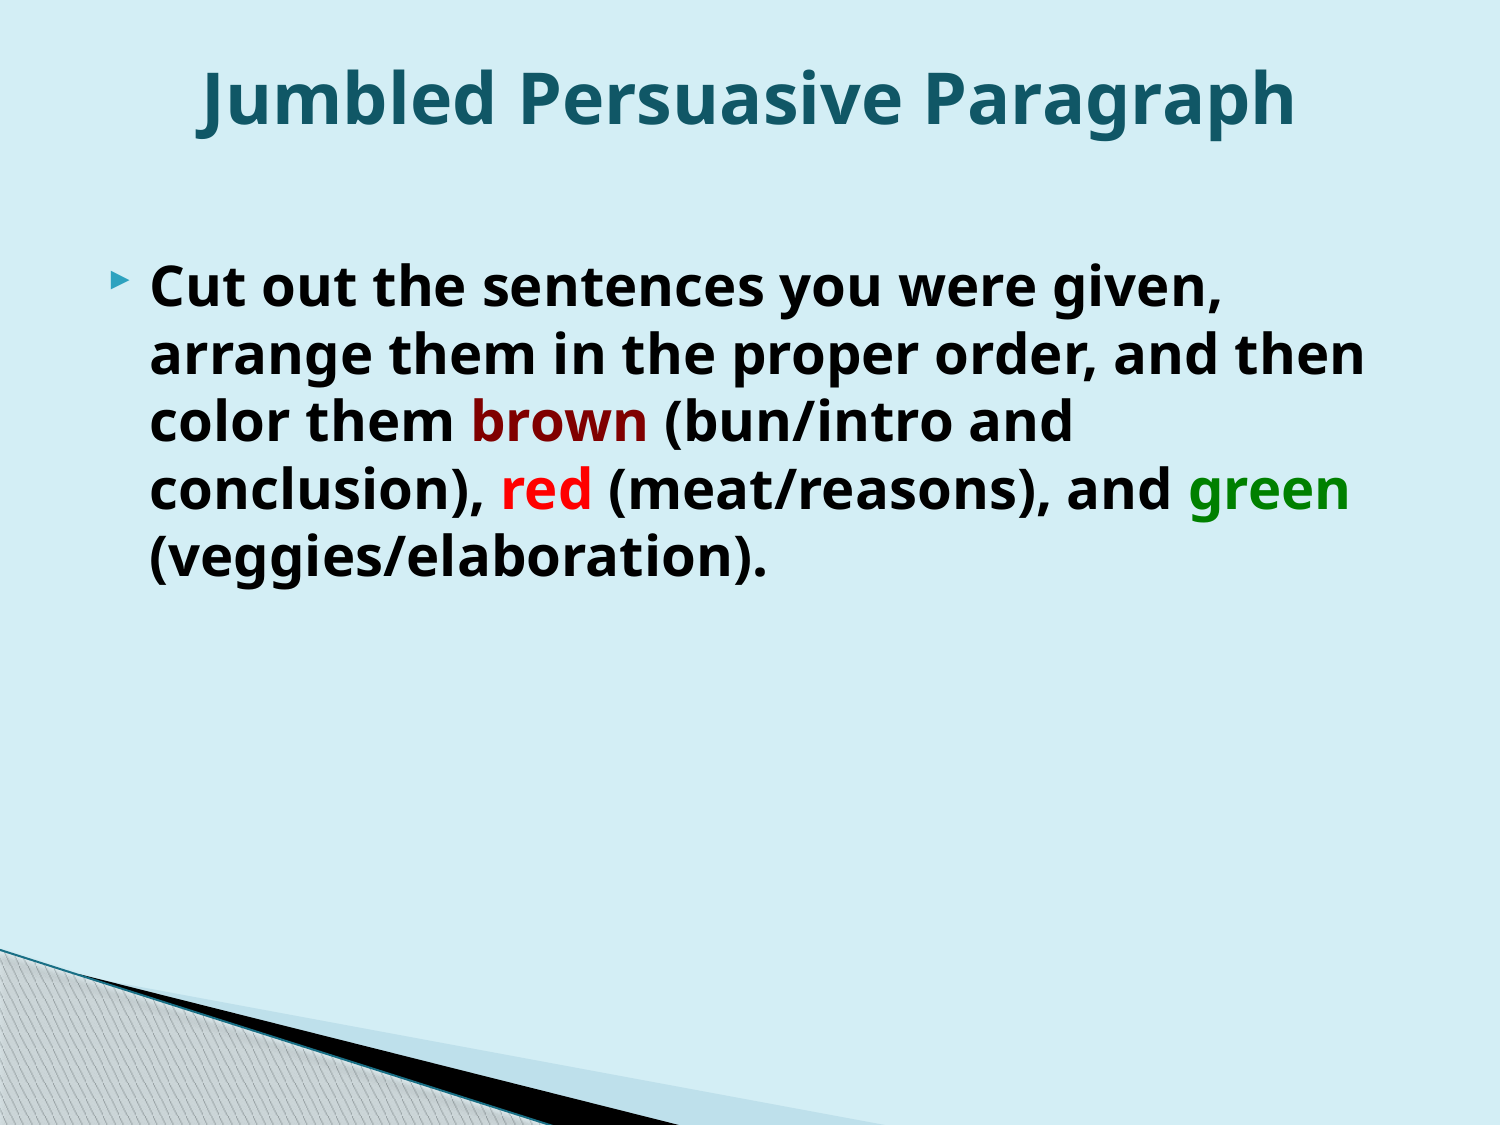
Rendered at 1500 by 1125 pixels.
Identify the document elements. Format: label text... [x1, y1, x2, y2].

list Cut out the sentences you were given, arrange them in the proper order, and then color them brown (bun/intro and conclusion), red (meat/reasons), and green (veggies/elaboration). [75, 243, 1425, 986]
title Jumbled Persuasive Paragraph [75, 45, 1425, 233]
